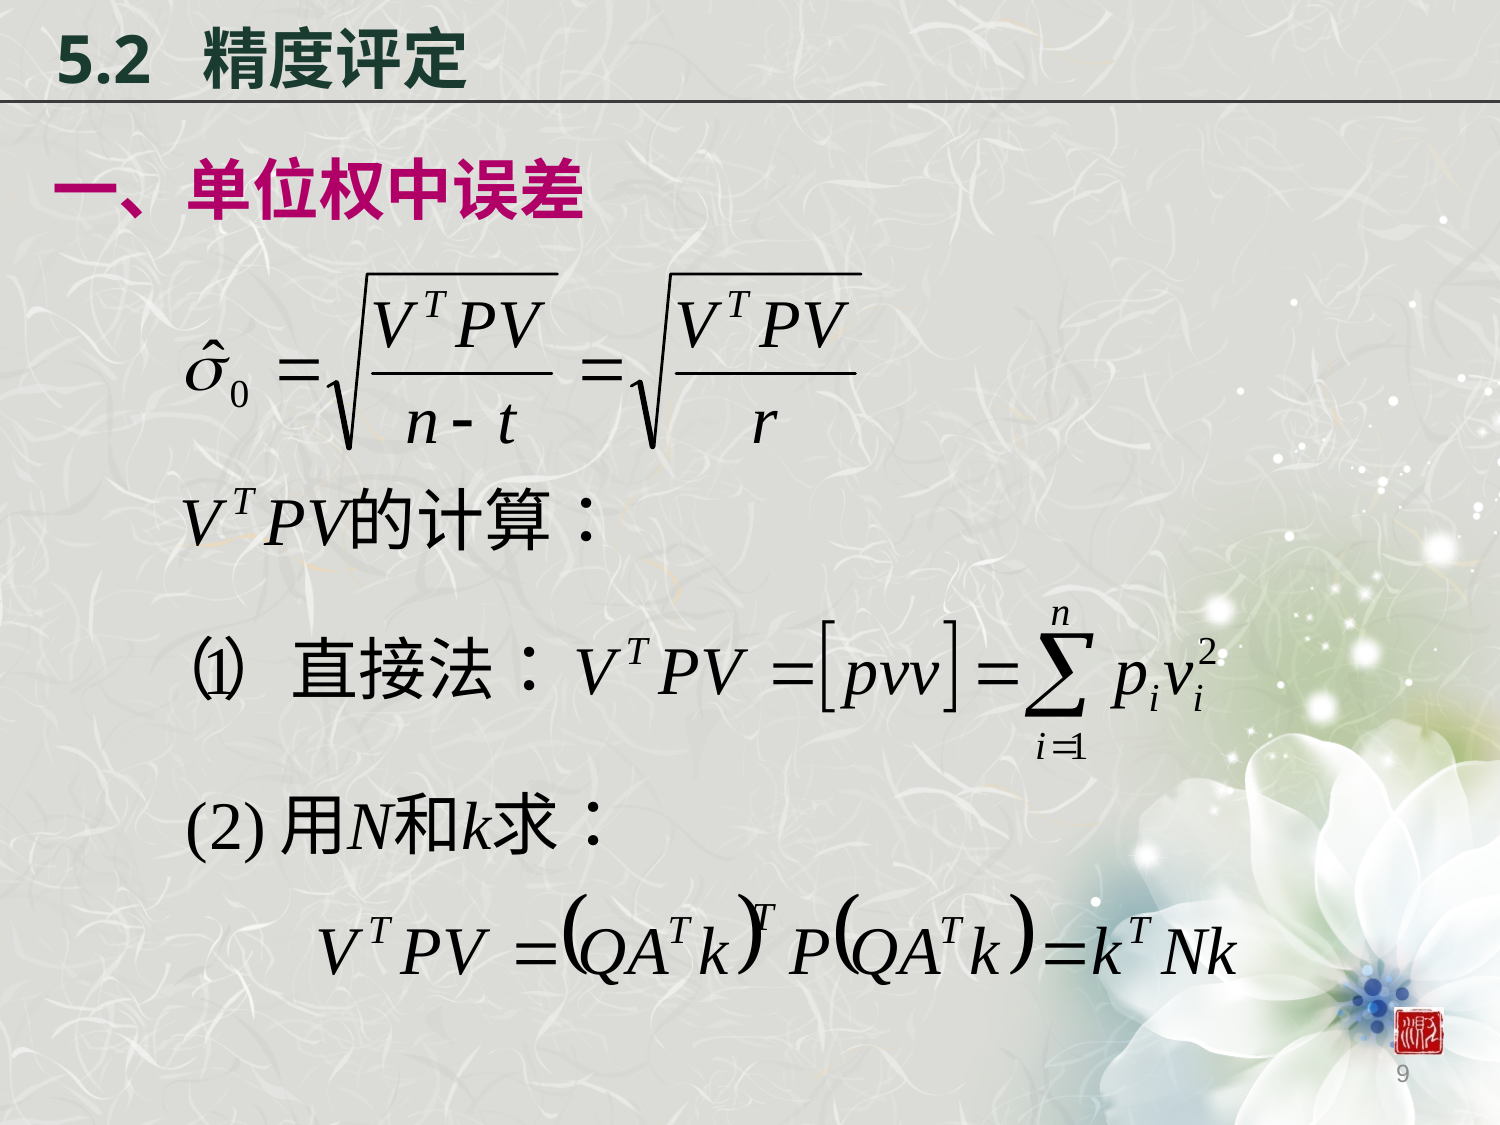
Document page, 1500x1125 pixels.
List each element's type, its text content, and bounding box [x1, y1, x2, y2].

picture [0, 0, 1500, 100]
title 5.2 精度评定 [40, 11, 1318, 103]
slide_number 9 [1074, 1042, 1425, 1103]
picture [0, 103, 1500, 1125]
text_box 一、单位权中误差 [37, 140, 602, 236]
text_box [175, 257, 1255, 1008]
